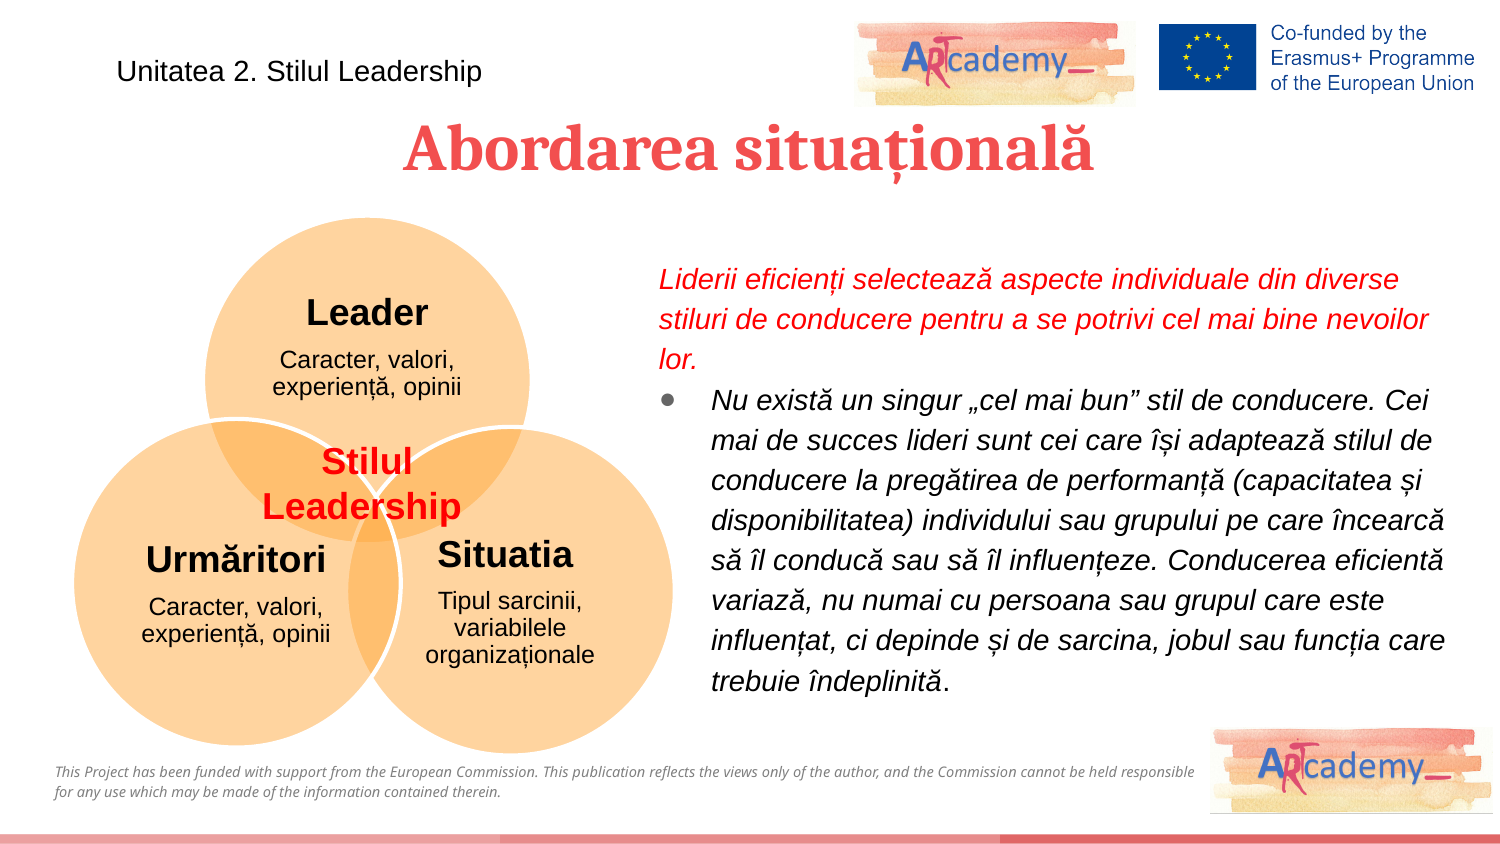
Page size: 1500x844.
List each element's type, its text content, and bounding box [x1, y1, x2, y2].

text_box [0, 208, 868, 757]
picture [854, 2, 1137, 138]
title Abordarea situațională [42, 115, 1458, 199]
text_box This Project has been funded with support from the European Commission. This publication reflects the views only of the author, and the Commission cannot be held responsible for any use which may be made of the information contained therein. [39, 754, 1205, 799]
picture [1210, 709, 1493, 844]
picture [1158, 24, 1474, 94]
list Liderii eficienți selectează aspecte individuale din diverse stiluri de conducere pentru a se potrivi cel mai bine nevoilor lor. Nu există un singur „cel mai bun” stil de conducere. Cei mai de succes lideri sunt cei care își adaptează stilul de conducere la pregătirea de performanță (capacitatea și disponibilitatea) individului sau grupului pe care încearcă să îl conducă sau să îl influențeze. Conducerea eficientă variază, nu numai cu persoana sau grupul care este influențat, ci depinde și de sarcina, jobul sau funcția care trebuie îndeplinită. [873, 240, 1474, 714]
text_box Unitatea 2. Stilul Leadership [101, 45, 750, 95]
